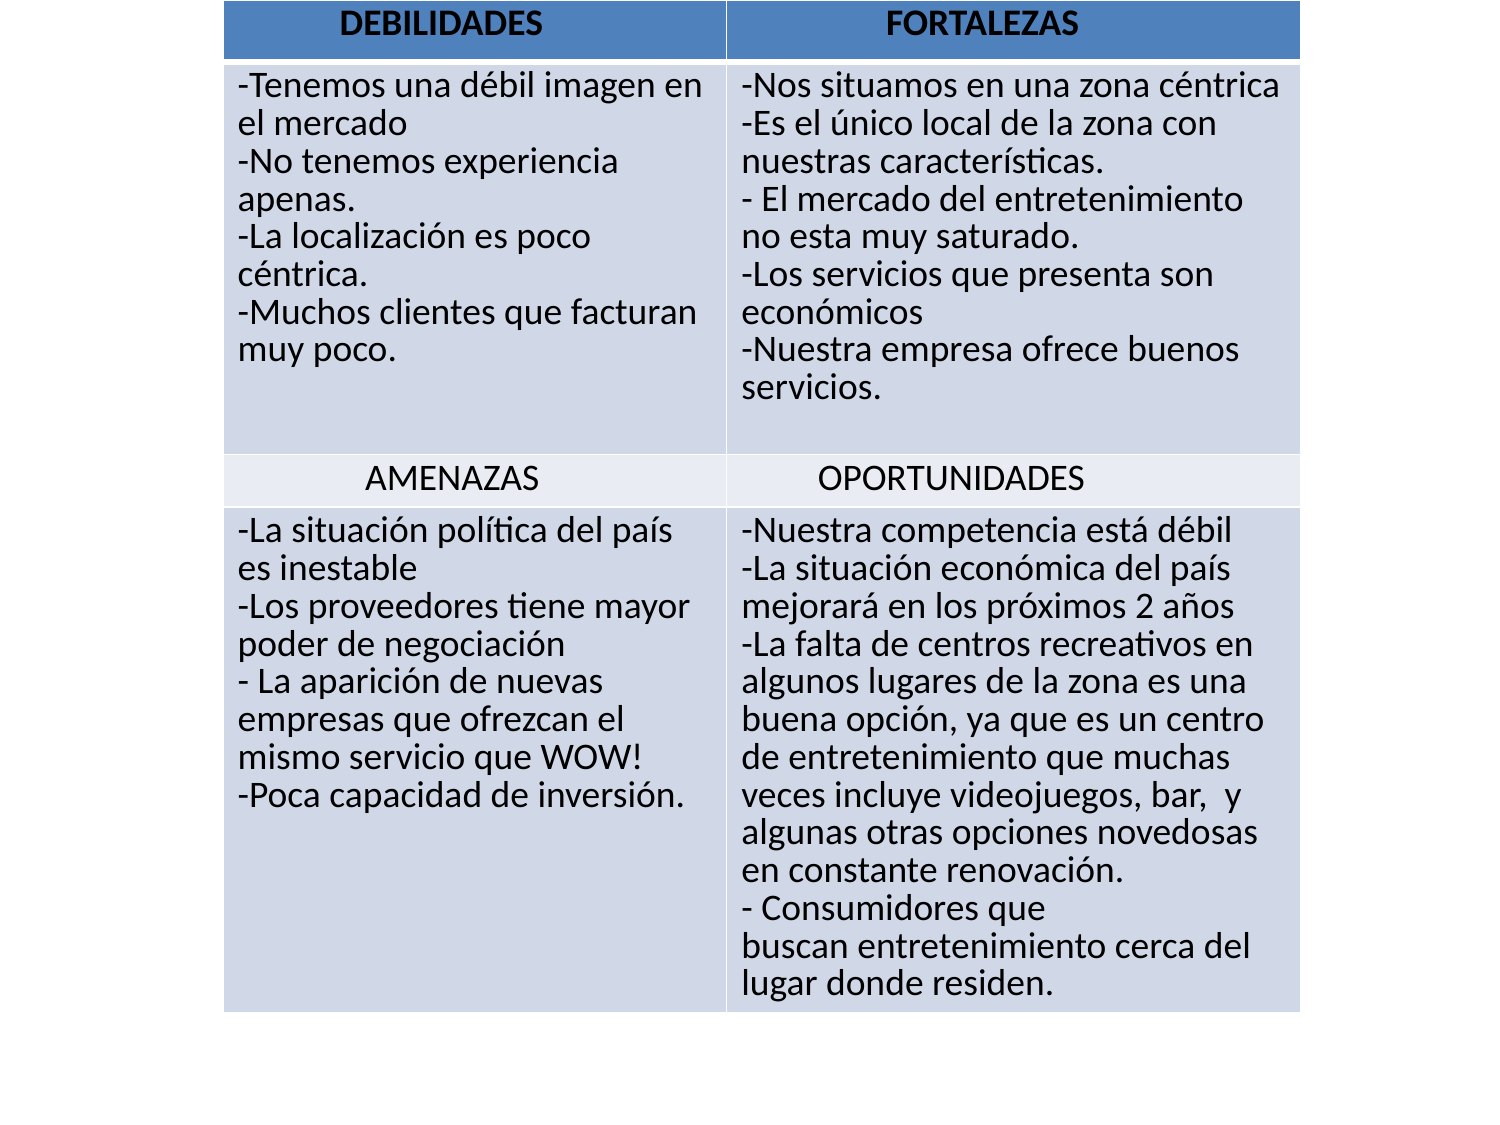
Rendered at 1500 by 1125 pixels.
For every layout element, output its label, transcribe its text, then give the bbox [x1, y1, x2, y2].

table_cell -Tenemos una débil imagen en el mercado -No tenemos experiencia apenas. -La localización es poco céntrica. -Muchos clientes que facturan muy poco. [224, 65, 726, 454]
table_header DEBILIDADES [224, 1, 726, 59]
table_cell OPORTUNIDADES [727, 455, 1300, 506]
table_cell -La situación política del país es inestable -Los proveedores tiene mayor poder de negociación - La aparición de nuevas empresas que ofrezcan el mismo servicio que WOW! -Poca capacidad de inversión. [224, 508, 726, 1012]
table_cell -Nos situamos en una zona céntrica -Es el único local de la zona con nuestras características. - El mercado del entretenimiento no esta muy saturado. -Los servicios que presenta son económicos -Nuestra empresa ofrece buenos servicios. [727, 65, 1300, 454]
table_cell AMENAZAS [224, 455, 726, 506]
table_cell -Nuestra competencia está débil -La situación económica del país mejorará en los próximos 2 años -La falta de centros recreativos en algunos lugares de la zona es una buena opción, ya que es un centro de entretenimiento que muchas veces incluye videojuegos, bar, y algunas otras opciones novedosas en constante renovación. - Consumidores que buscan entretenimiento cerca del lugar donde residen. [727, 508, 1300, 1012]
table_header FORTALEZAS [727, 1, 1300, 59]
